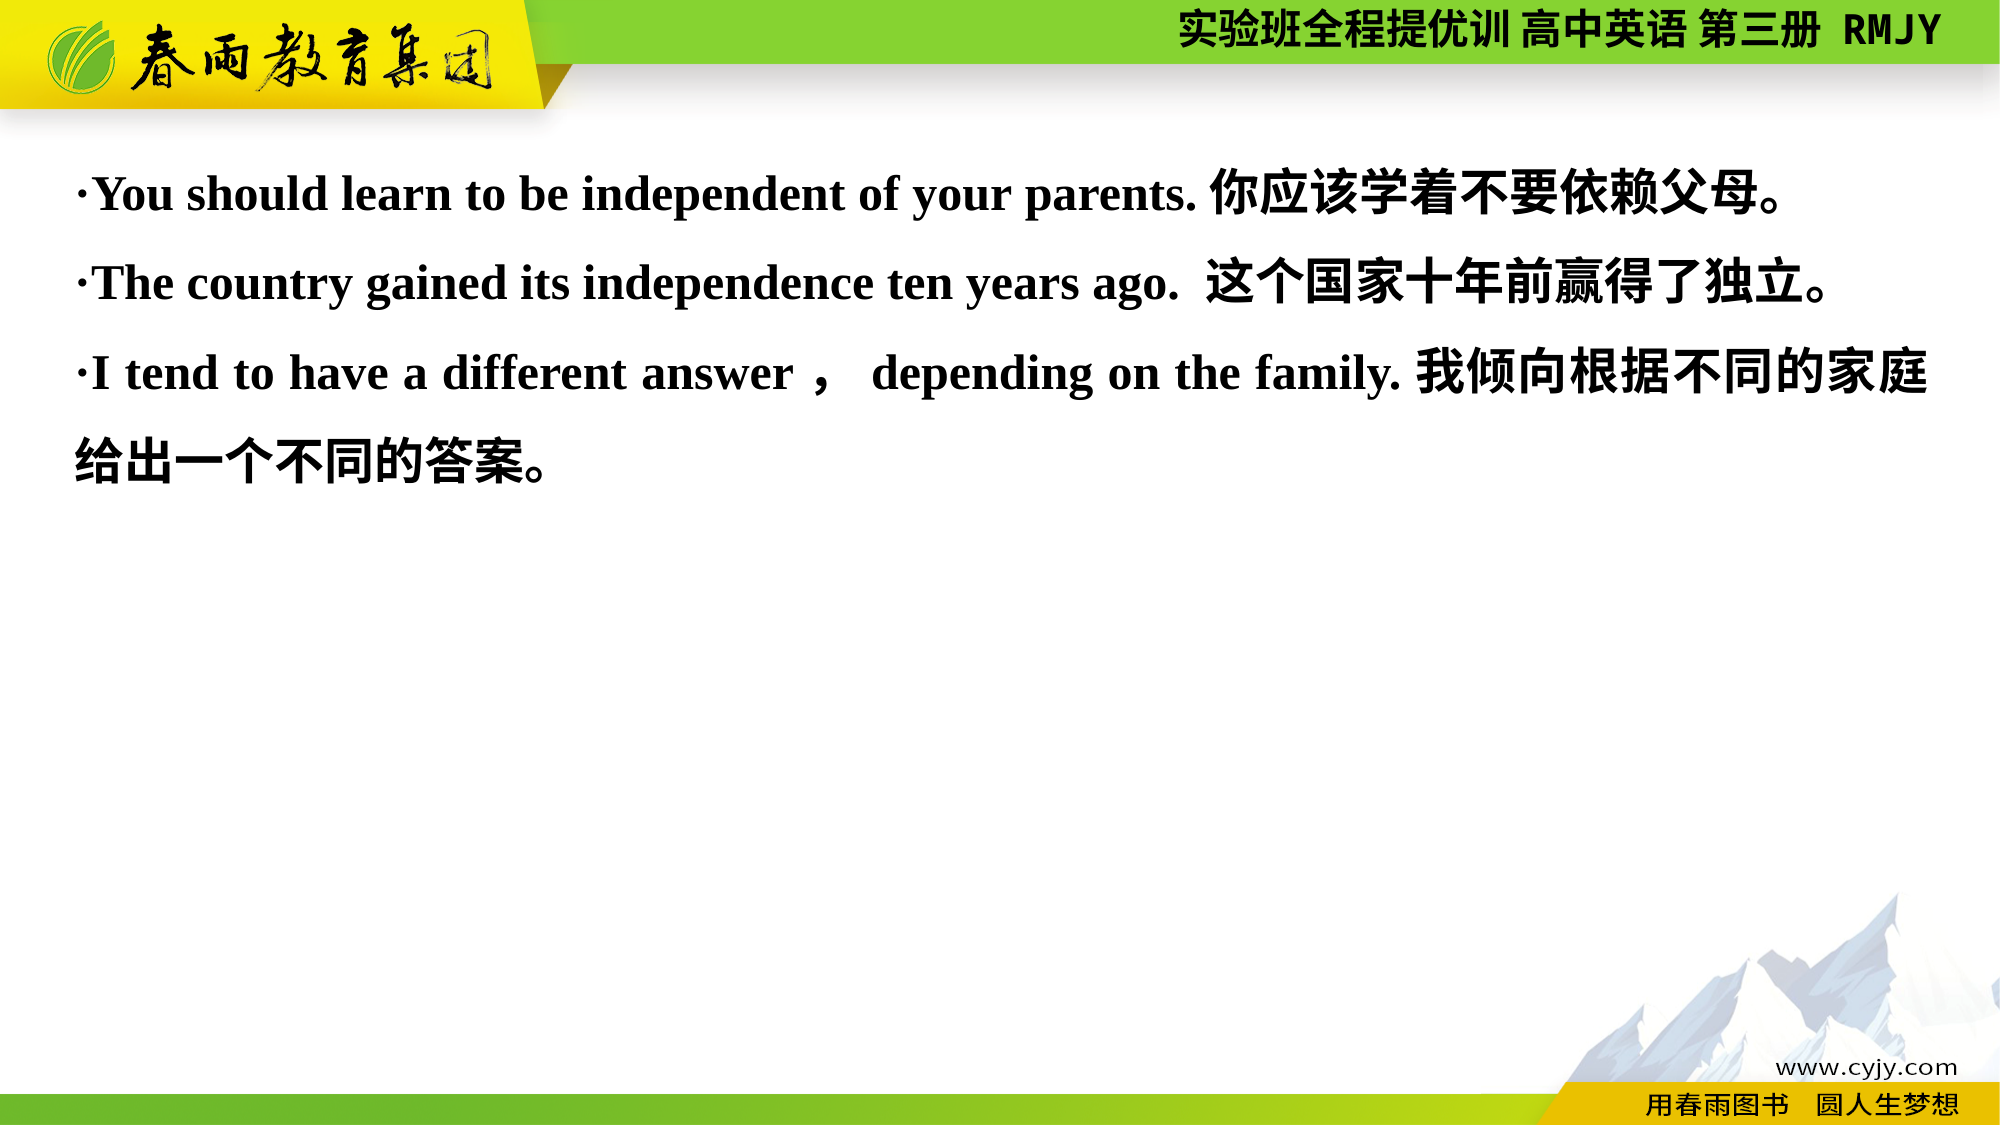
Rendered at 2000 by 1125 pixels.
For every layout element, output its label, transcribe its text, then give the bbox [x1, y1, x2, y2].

picture [0, 0, 2000, 1125]
list ·You should learn to be independent of your parents.你应该学着不要依赖父母。 ·The country gained its independence ten years ago. 这个国家十年前赢得了独立。 ·I tend to have a different answer，depending on the family.我倾向根据不同的家庭给出一个不同的答案。 [59, 122, 1944, 490]
